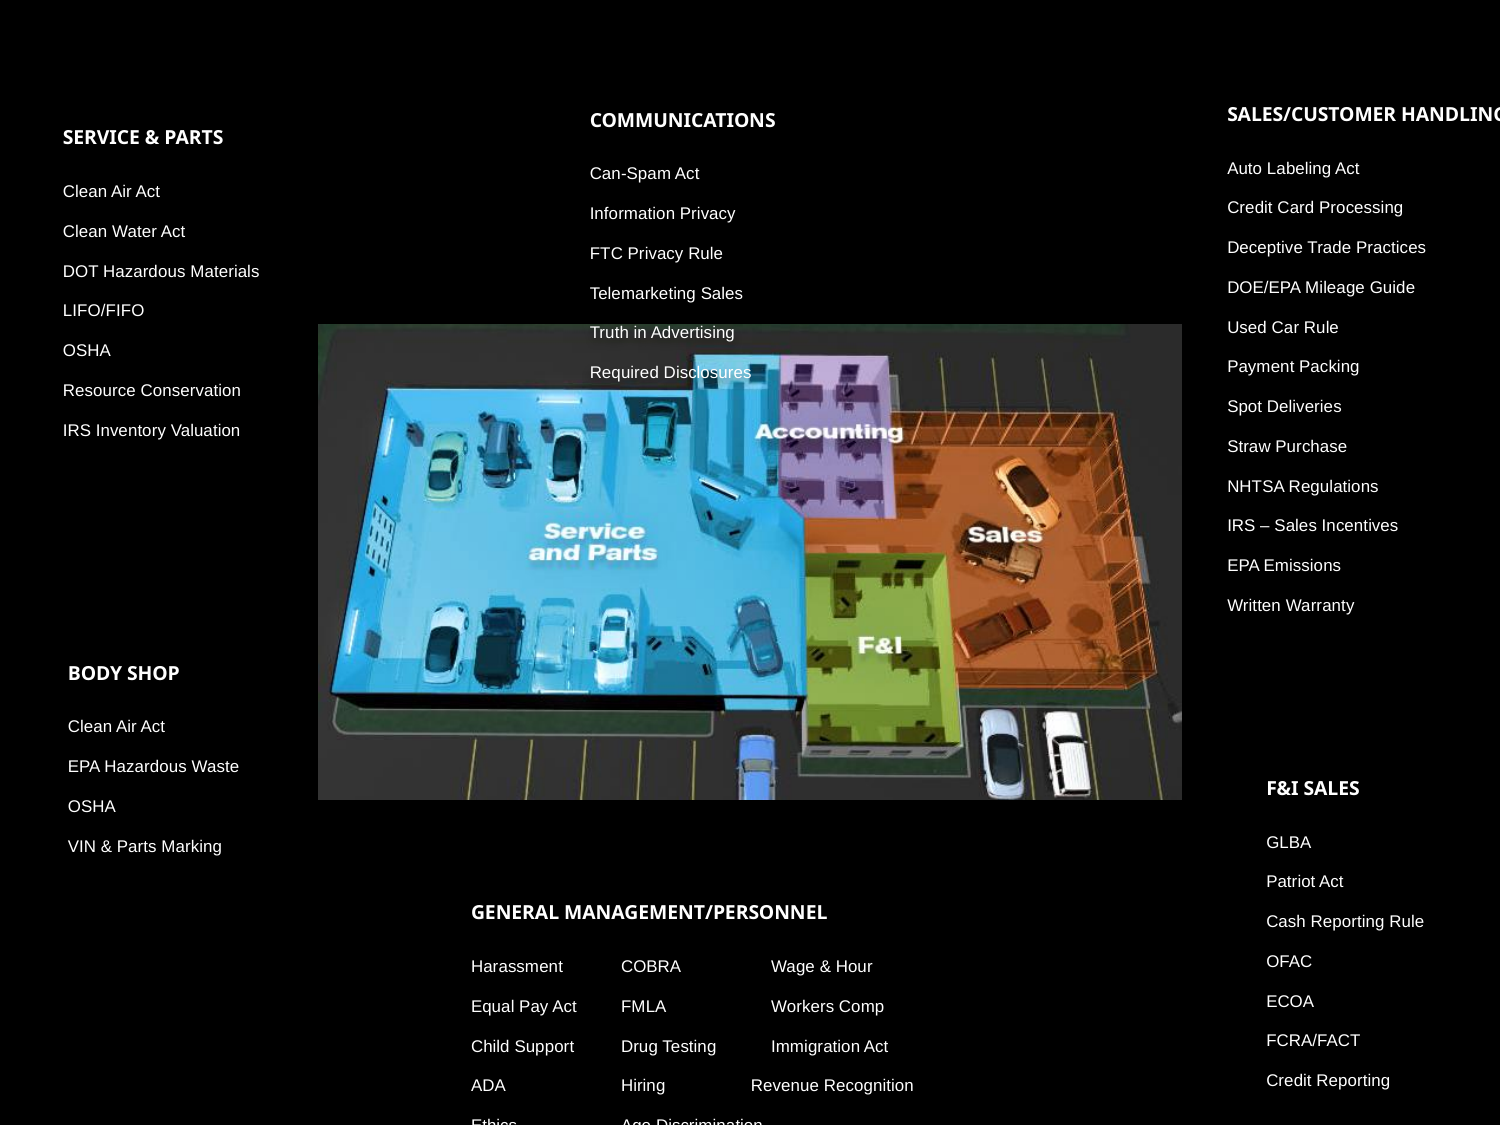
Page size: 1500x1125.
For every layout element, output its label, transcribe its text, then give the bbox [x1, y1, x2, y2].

text_box BODY SHOP Clean Air Act EPA Hazardous Waste OSHA VIN & Parts Marking [53, 631, 266, 863]
text_box SALES/CUSTOMER HANDLING Auto Labeling Act Credit Card Processing Deceptive Trade Practices DOE/EPA Mileage Guide Used Car Rule Payment Packing Spot Deliveries Straw Purchase NHTSA Regulations IRS – Sales Incentives EPA Emissions Written Warranty [1212, 72, 1500, 622]
text_box GENERAL MANAGEMENT/PERSONNEL Harassment COBRA Wage & Hour Equal Pay Act FMLA Workers Comp Child Support Drug Testing Immigration Act ADA Hiring Revenue Recognition Ethics Age Discrimination [456, 870, 1225, 1125]
picture [318, 324, 1182, 801]
text_box [0, 0, 1500, 1125]
text_box F&I SALES GLBA Patriot Act Cash Reporting Rule OFAC ECOA FCRA/FACT Credit Reporting [1251, 746, 1500, 1098]
text_box COMMUNICATIONS Can-Spam Act Information Privacy FTC Privacy Rule Telemarketing Sales Truth in Advertising Required Disclosures [575, 78, 900, 323]
text_box SERVICE & PARTS Clean Air Act Clean Water Act DOT Hazardous Materials LIFO/FIFO OSHA Resource Conservation IRS Inventory Valuation [48, 95, 349, 447]
